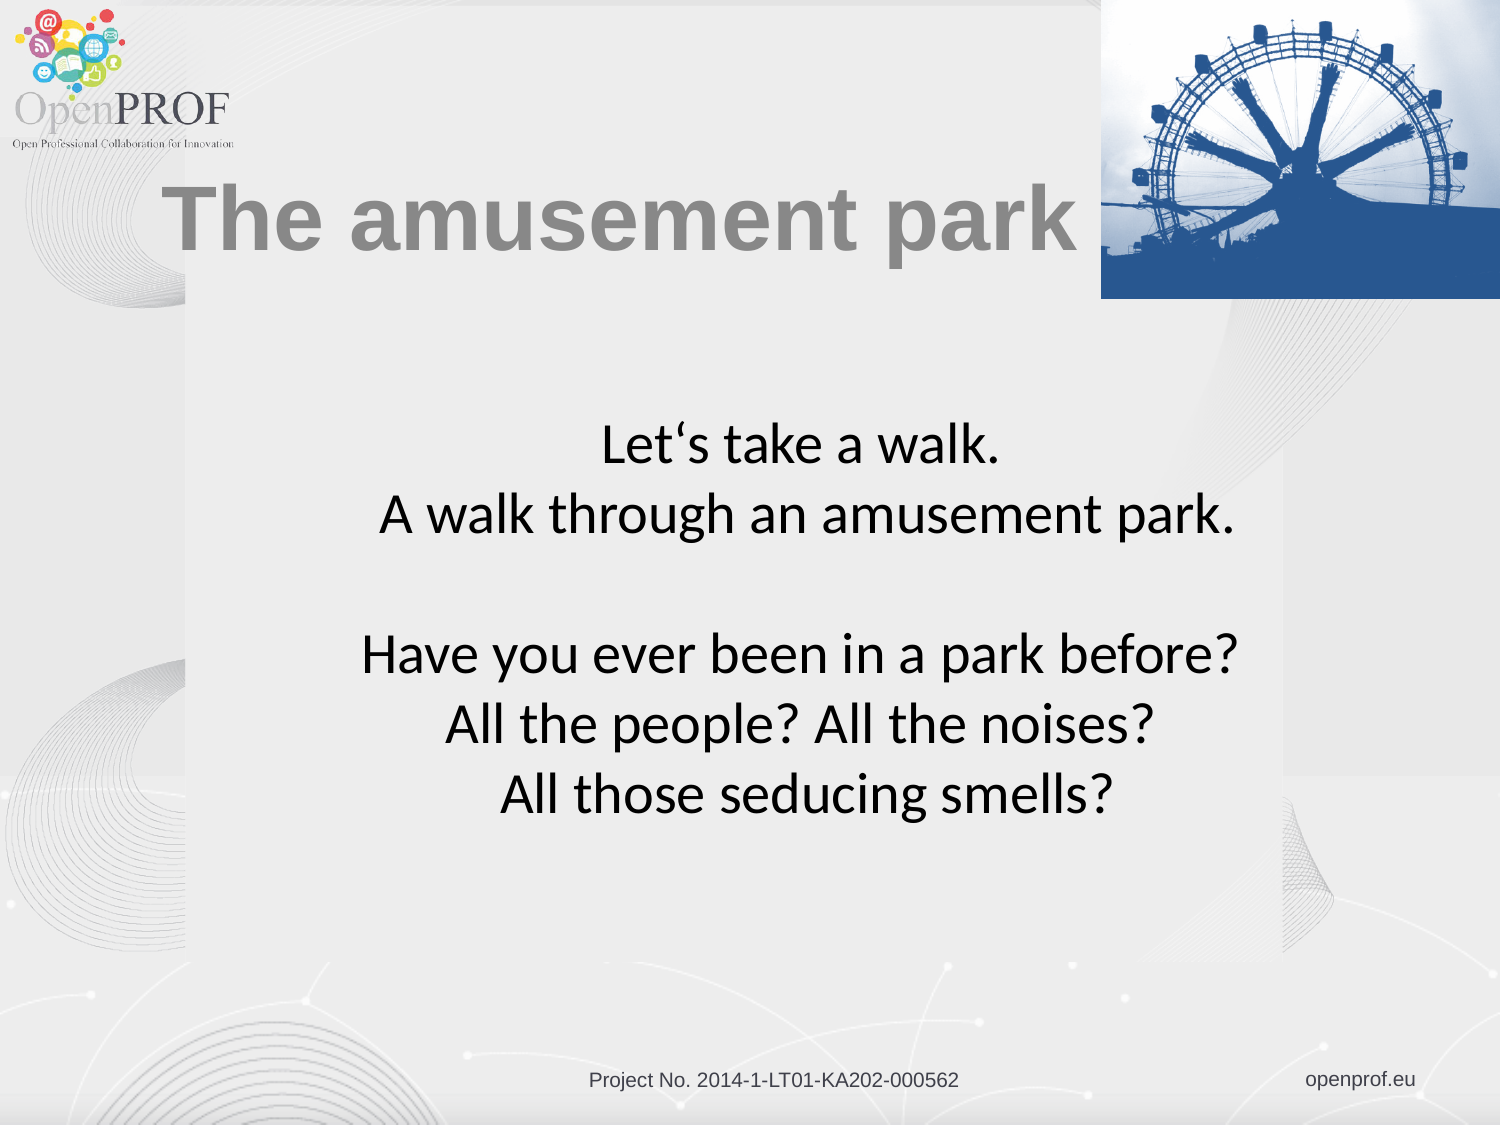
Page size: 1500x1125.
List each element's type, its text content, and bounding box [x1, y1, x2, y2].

subtitle The amusement park [94, 151, 1145, 439]
text_box Let‘s take a walk. A walk through an amusement park. Have you ever been in a park before? All the people? All the noises? All those seducing smells? [174, 398, 1442, 908]
picture [0, 0, 1500, 1125]
